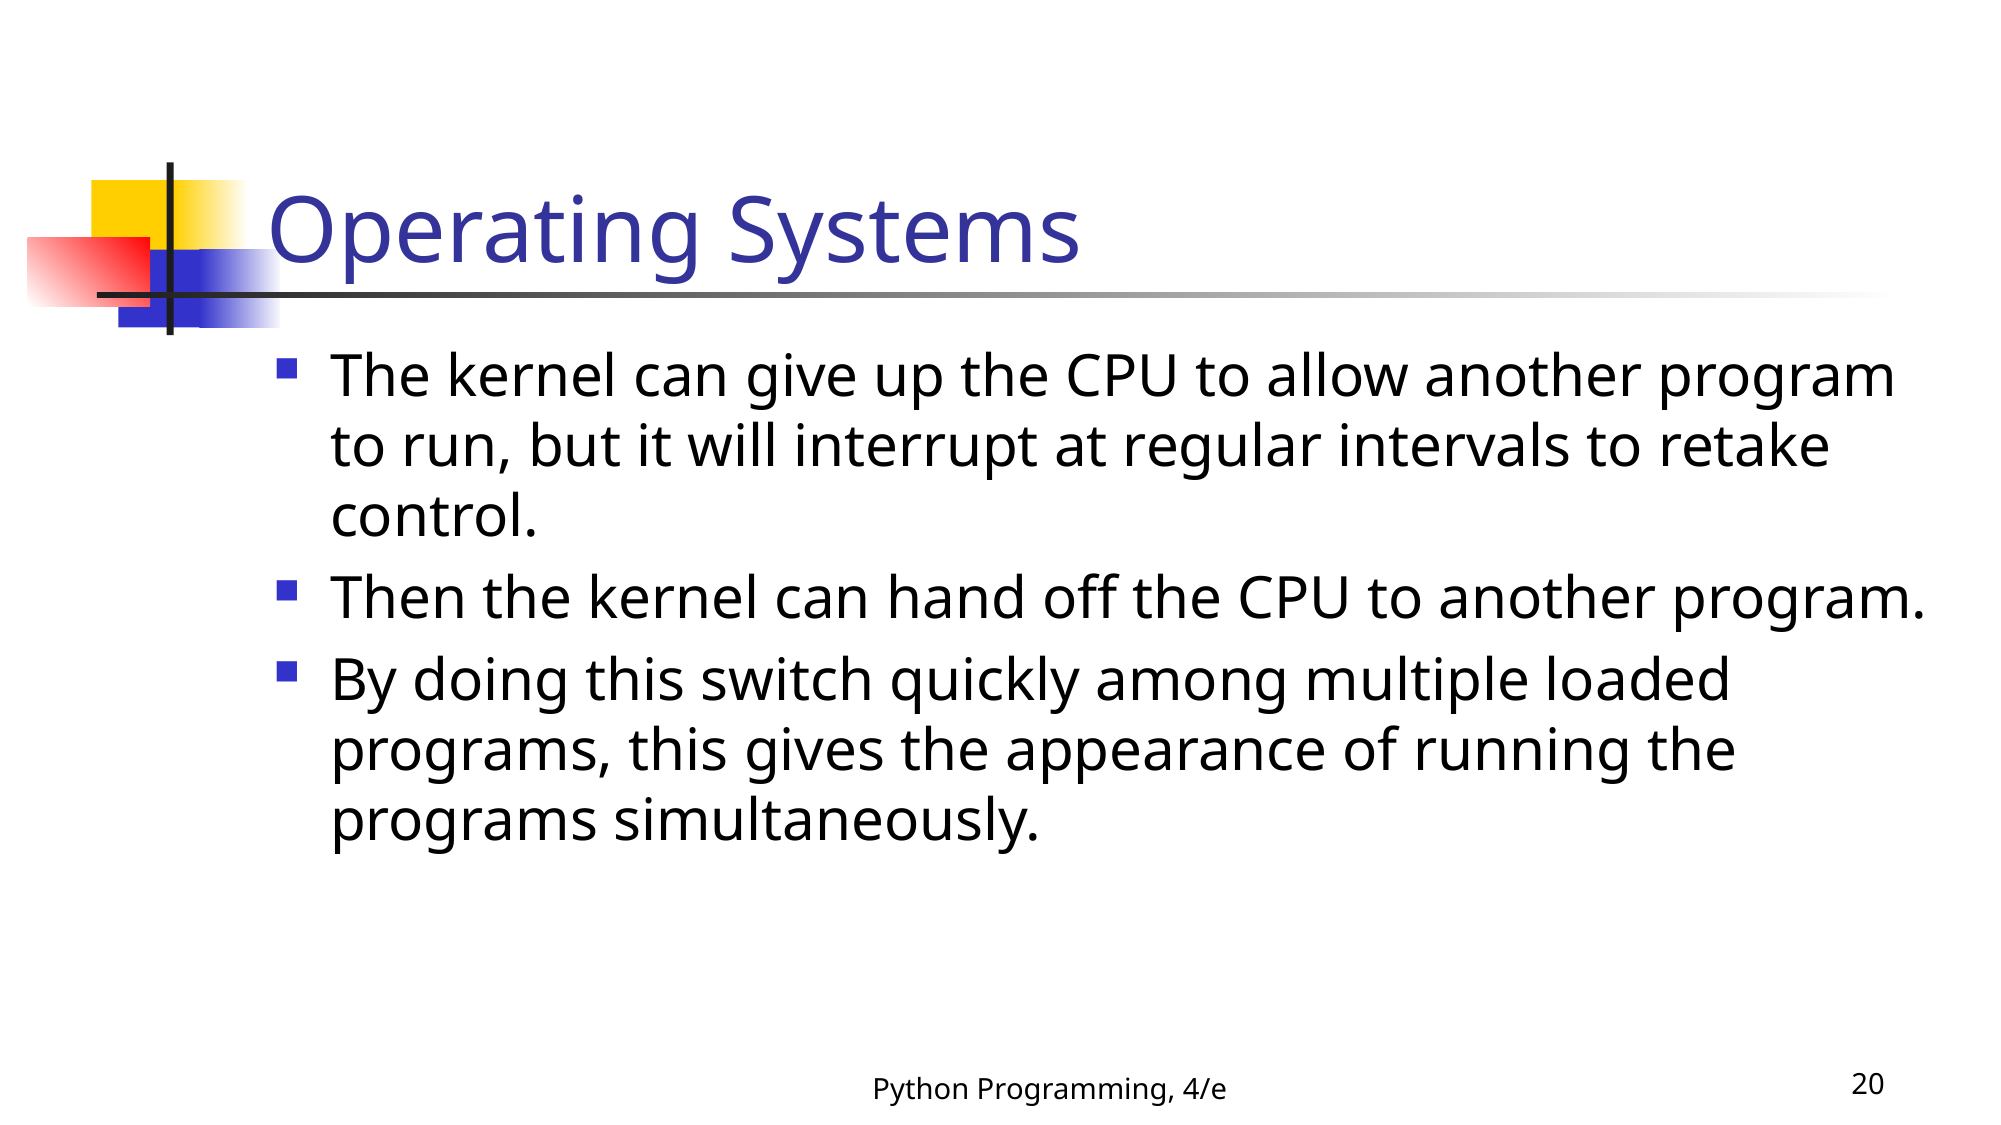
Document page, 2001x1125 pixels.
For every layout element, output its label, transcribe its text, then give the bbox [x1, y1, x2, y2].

slide_number 20 [1483, 1037, 1901, 1113]
list The kernel can give up the CPU to allow another program to run, but it will interrupt at regular intervals to retake control. Then the kernel can hand off the CPU to another program. By doing this switch quickly among multiple loaded programs, this gives the appearance of running the programs simultaneously. [258, 331, 1959, 1006]
title Operating Systems [251, 101, 1957, 289]
footer Python Programming, 4/e [733, 1037, 1367, 1113]
